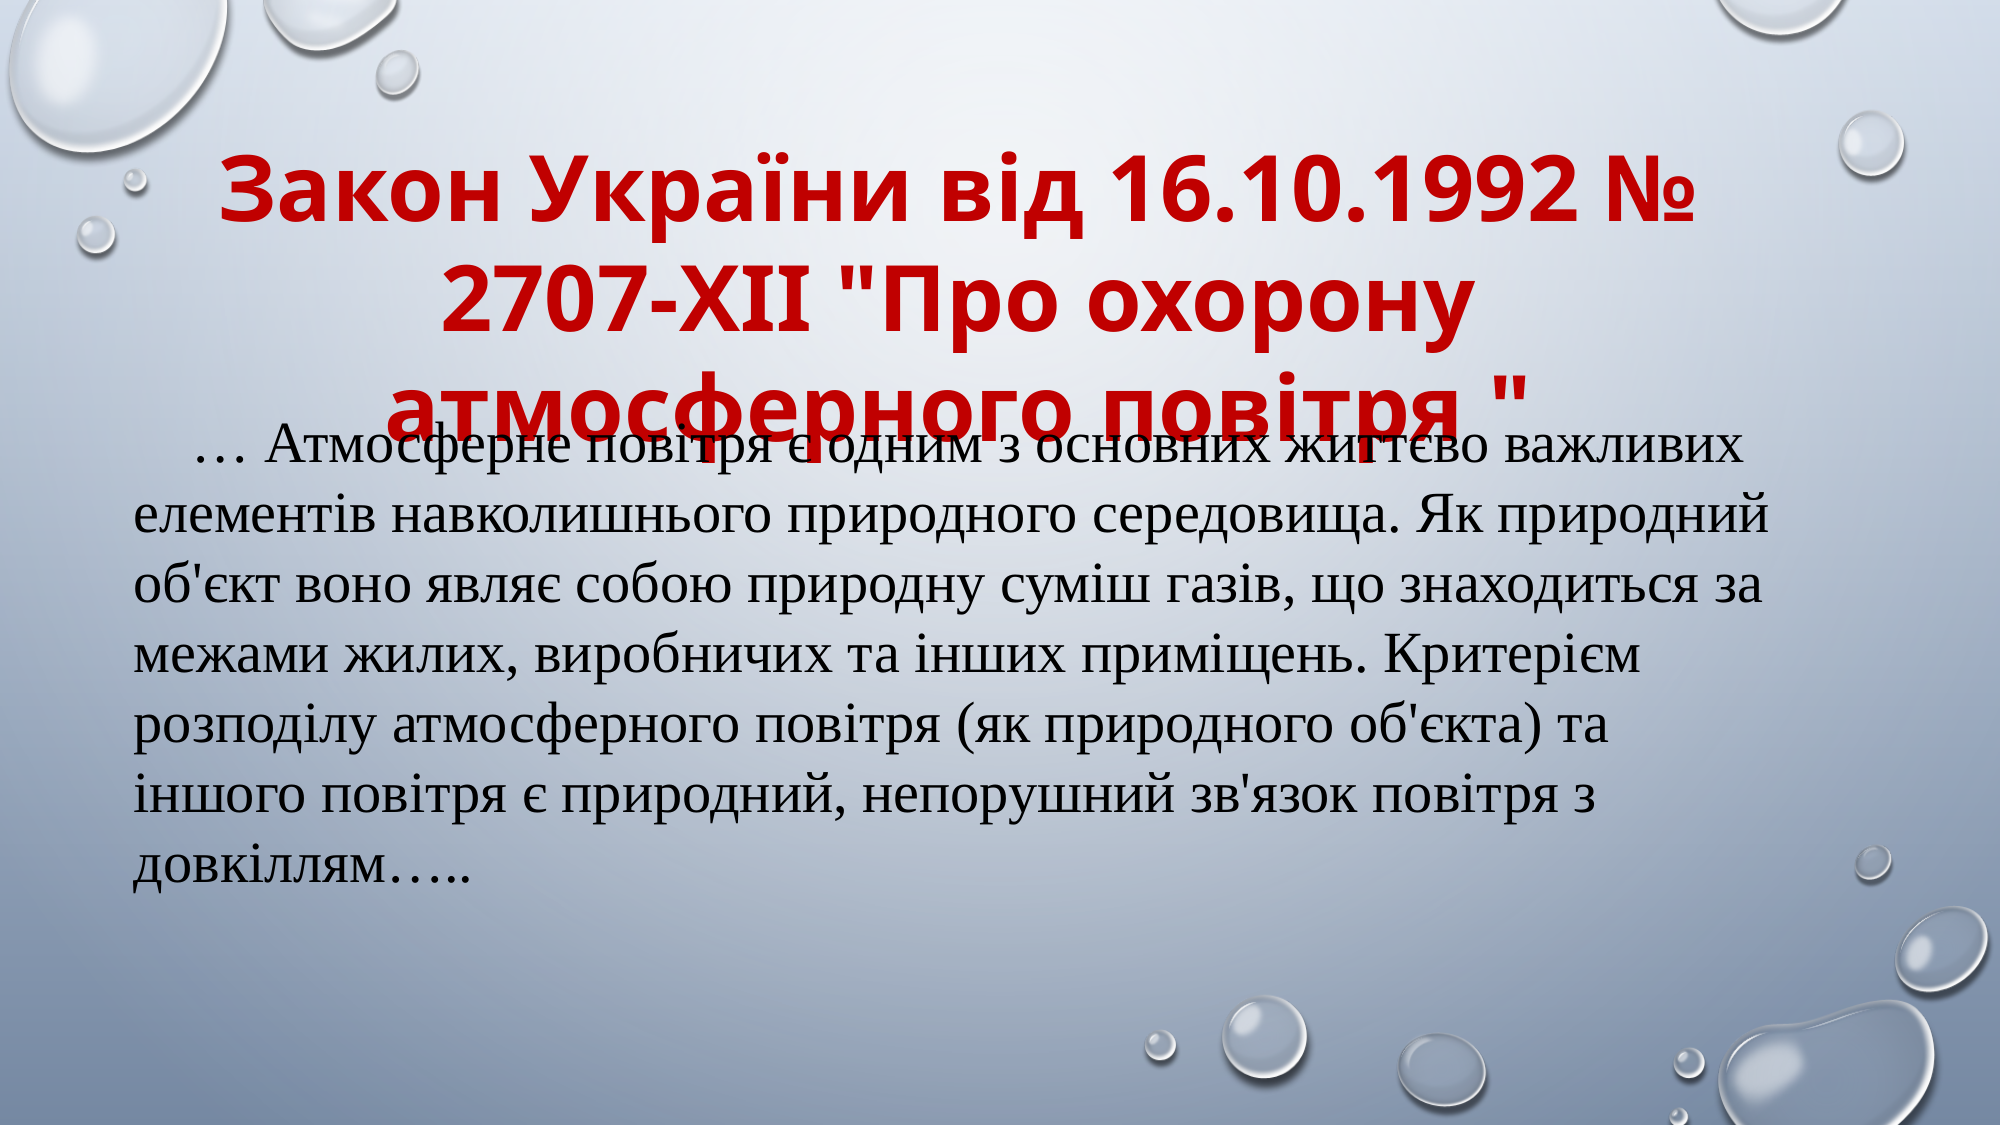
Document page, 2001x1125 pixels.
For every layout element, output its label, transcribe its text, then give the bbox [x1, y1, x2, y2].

text_box … Атмосферне повітря є одним з основних життєво важливих елементів навколишнього природного середовища. Як природний об'єкт воно являє собою природну суміш газів, що знаходиться за межами жилих, виробничих та інших приміщень. Критерієм розподілу атмосферного повітря (як природного об'єкта) та іншого повітря є природний, непорушний зв'язок повітря з довкіллям….. [118, 396, 1798, 901]
text_box Закон України від 16.10.1992 № 2707-XII "Про охорону атмосферного повітря " [199, 122, 1717, 396]
picture [0, 0, 2000, 1125]
